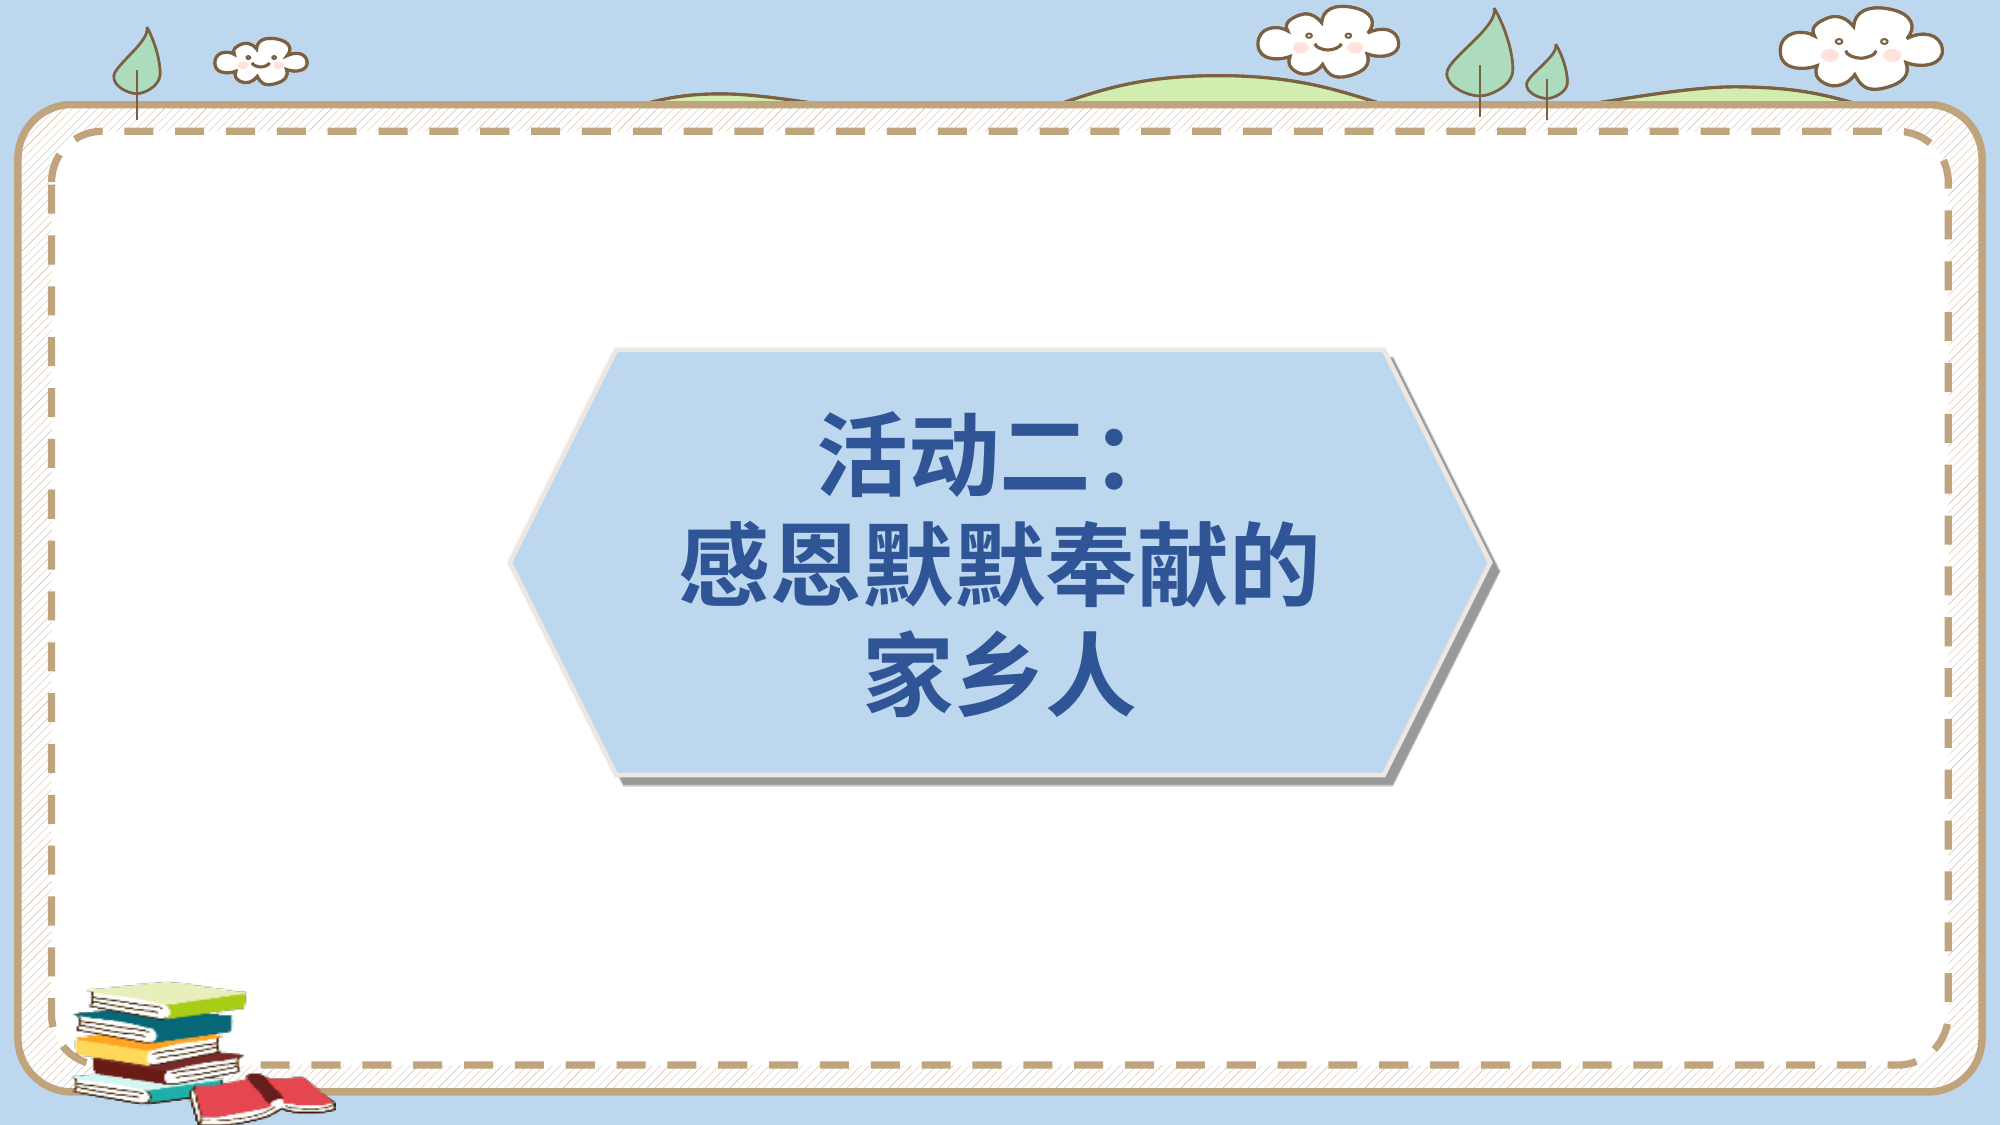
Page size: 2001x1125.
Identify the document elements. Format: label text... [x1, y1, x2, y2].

picture [71, 981, 336, 1125]
text_box 活动二： 感恩默默奉献的家乡人 [508, 348, 1492, 777]
